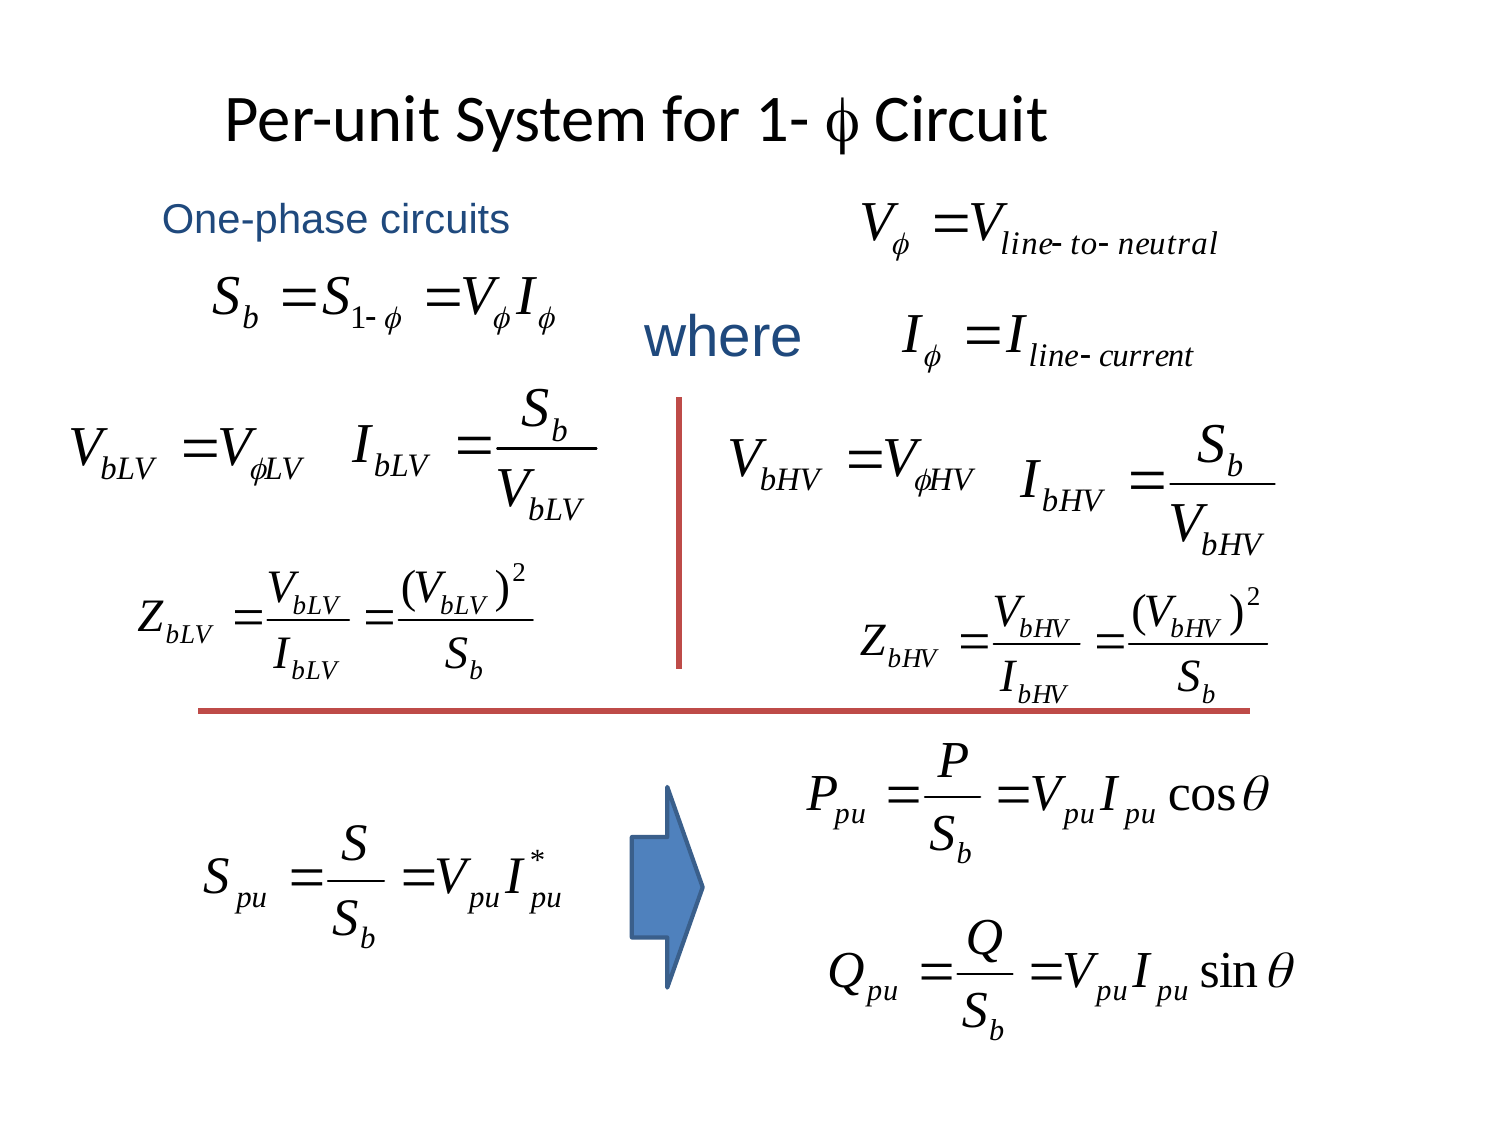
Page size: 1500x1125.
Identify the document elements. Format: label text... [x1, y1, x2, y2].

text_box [723, 420, 987, 510]
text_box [194, 810, 574, 961]
title Per-unit System for 1-  Circuit [62, 66, 1211, 163]
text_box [891, 295, 1206, 386]
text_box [1009, 408, 1287, 569]
text_box One-phase circuits [99, 184, 573, 250]
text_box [820, 904, 1306, 1053]
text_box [851, 574, 1277, 714]
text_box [202, 257, 570, 348]
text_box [856, 184, 1227, 274]
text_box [341, 373, 609, 533]
text_box [629, 784, 705, 990]
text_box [796, 727, 1282, 876]
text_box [129, 550, 544, 690]
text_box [64, 408, 318, 499]
text_box where [596, 290, 852, 376]
